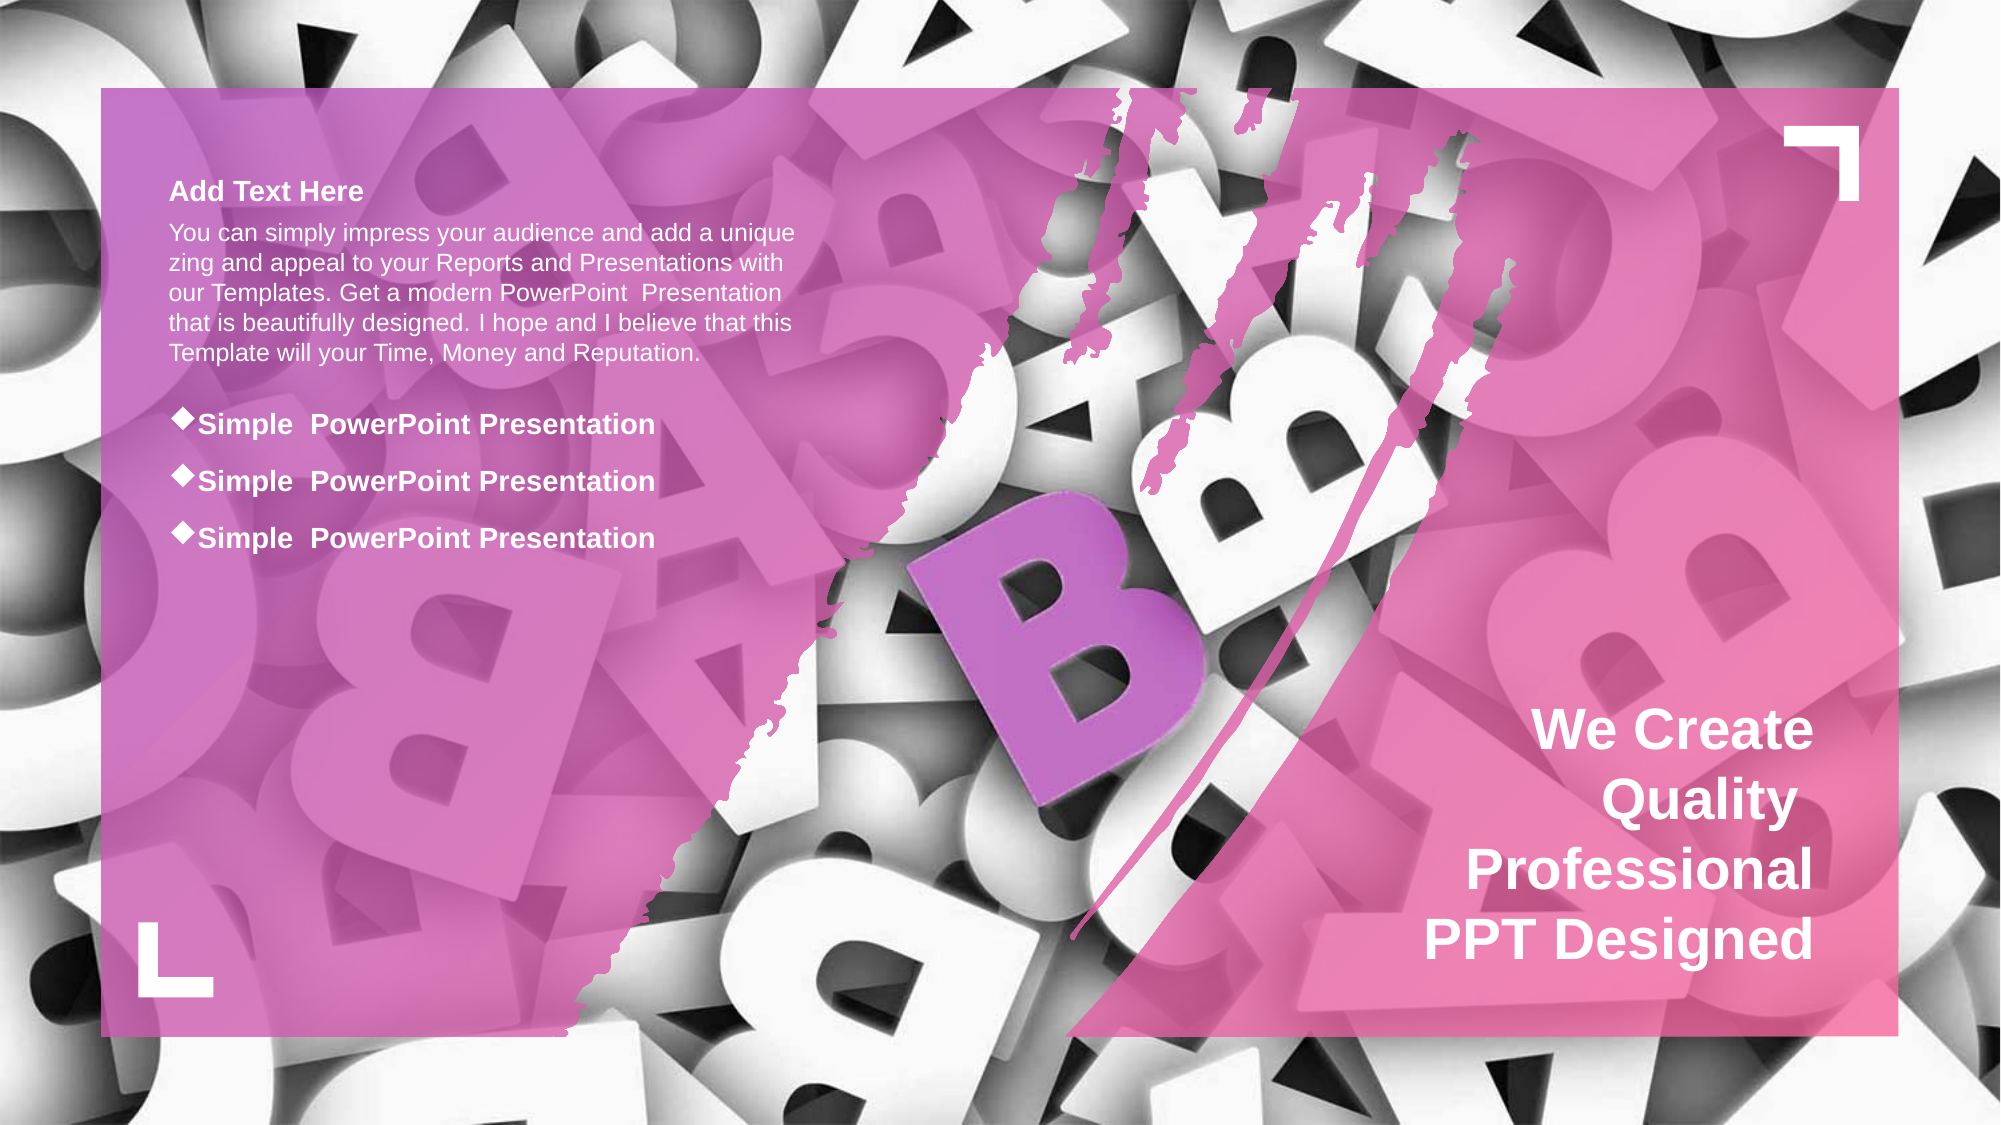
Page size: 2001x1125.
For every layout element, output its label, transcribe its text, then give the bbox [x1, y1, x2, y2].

text_box [137, 921, 214, 998]
text_box Simple PowerPoint Presentation [153, 397, 720, 448]
text_box Simple PowerPoint Presentation [153, 511, 720, 562]
text_box [1063, 87, 1900, 1038]
text_box Simple PowerPoint Presentation [153, 454, 720, 505]
text_box [1062, 87, 1199, 368]
picture [0, 0, 2001, 1125]
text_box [153, 164, 816, 376]
text_box We Create Quality Professional PPT Designed [1368, 691, 1822, 972]
text_box [100, 87, 1123, 1038]
text_box [1783, 125, 1860, 202]
